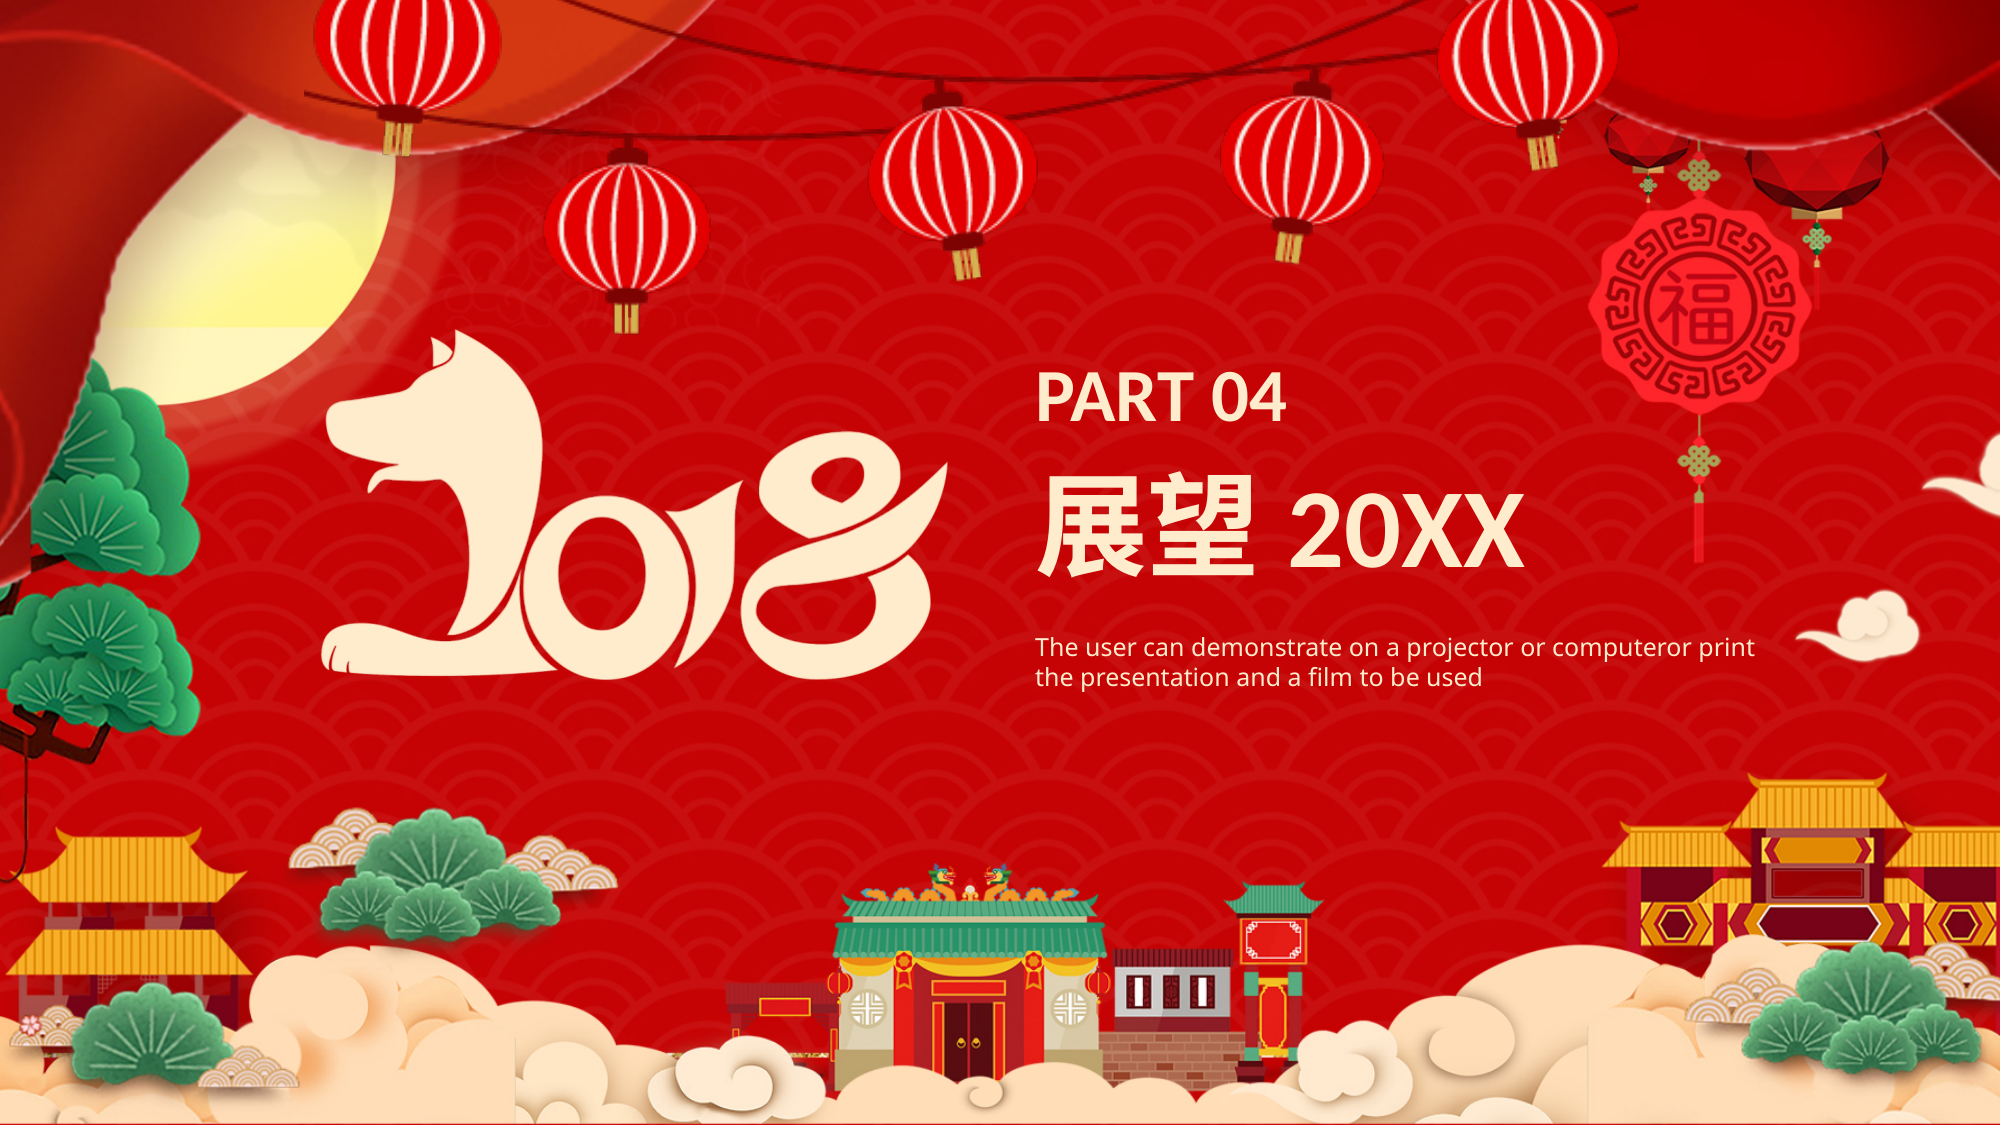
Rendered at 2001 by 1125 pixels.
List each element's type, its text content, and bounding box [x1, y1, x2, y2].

text_box PART 04 [1020, 338, 1702, 444]
text_box 展望20XX [1020, 448, 1774, 598]
text_box The user can demonstrate on a projector or computeror print the presentation and a film to be used [1020, 624, 1774, 700]
picture [0, 0, 2000, 1125]
